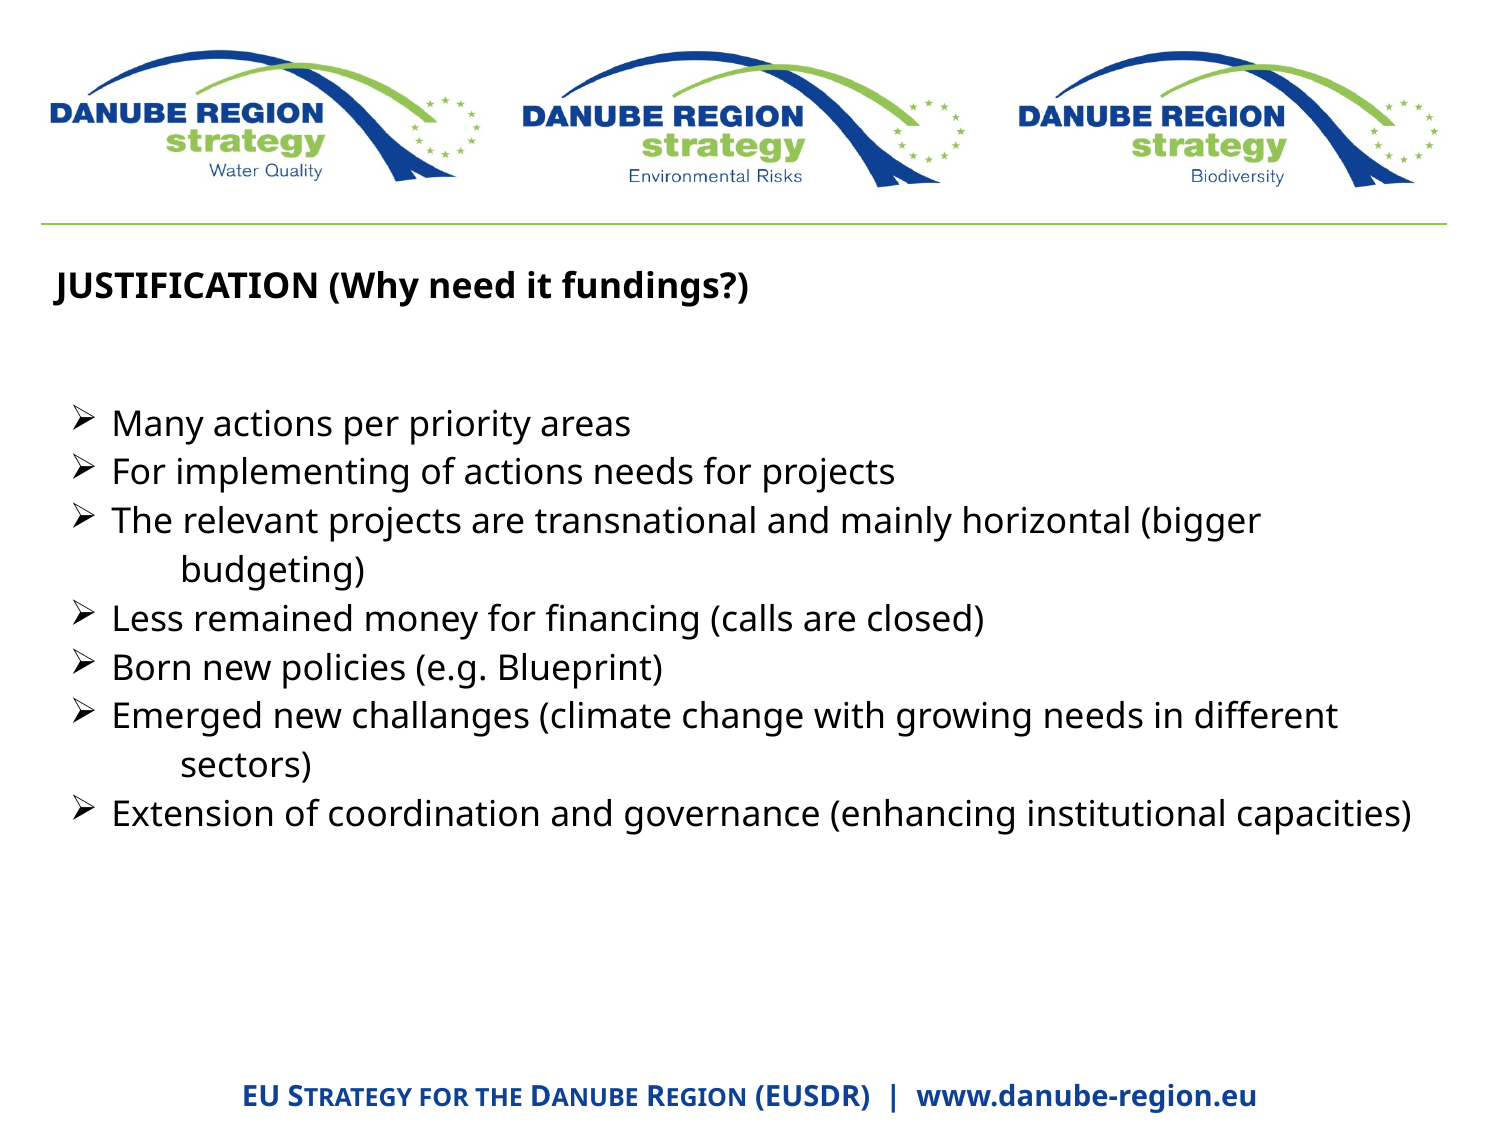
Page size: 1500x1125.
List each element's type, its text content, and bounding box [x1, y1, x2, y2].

picture [997, 30, 1460, 209]
text_box EU STRATEGY FOR THE DANUBE REGION (EUSDR) | www.danube-region.eu [0, 1070, 1500, 1120]
list JUSTIFICATION (Why need it fundings?) Many actions per priority areas For implementing of actions needs for projects The relevant projects are transnational and mainly horizontal (bigger budgeting) Less remained money for financing (calls are closed) Born new policies (e.g. Blueprint) Emerged new challanges (climate change with growing needs in different sectors) Extension of coordination and governance (enhancing institutional capacities) [41, 253, 1471, 988]
picture [29, 30, 987, 209]
